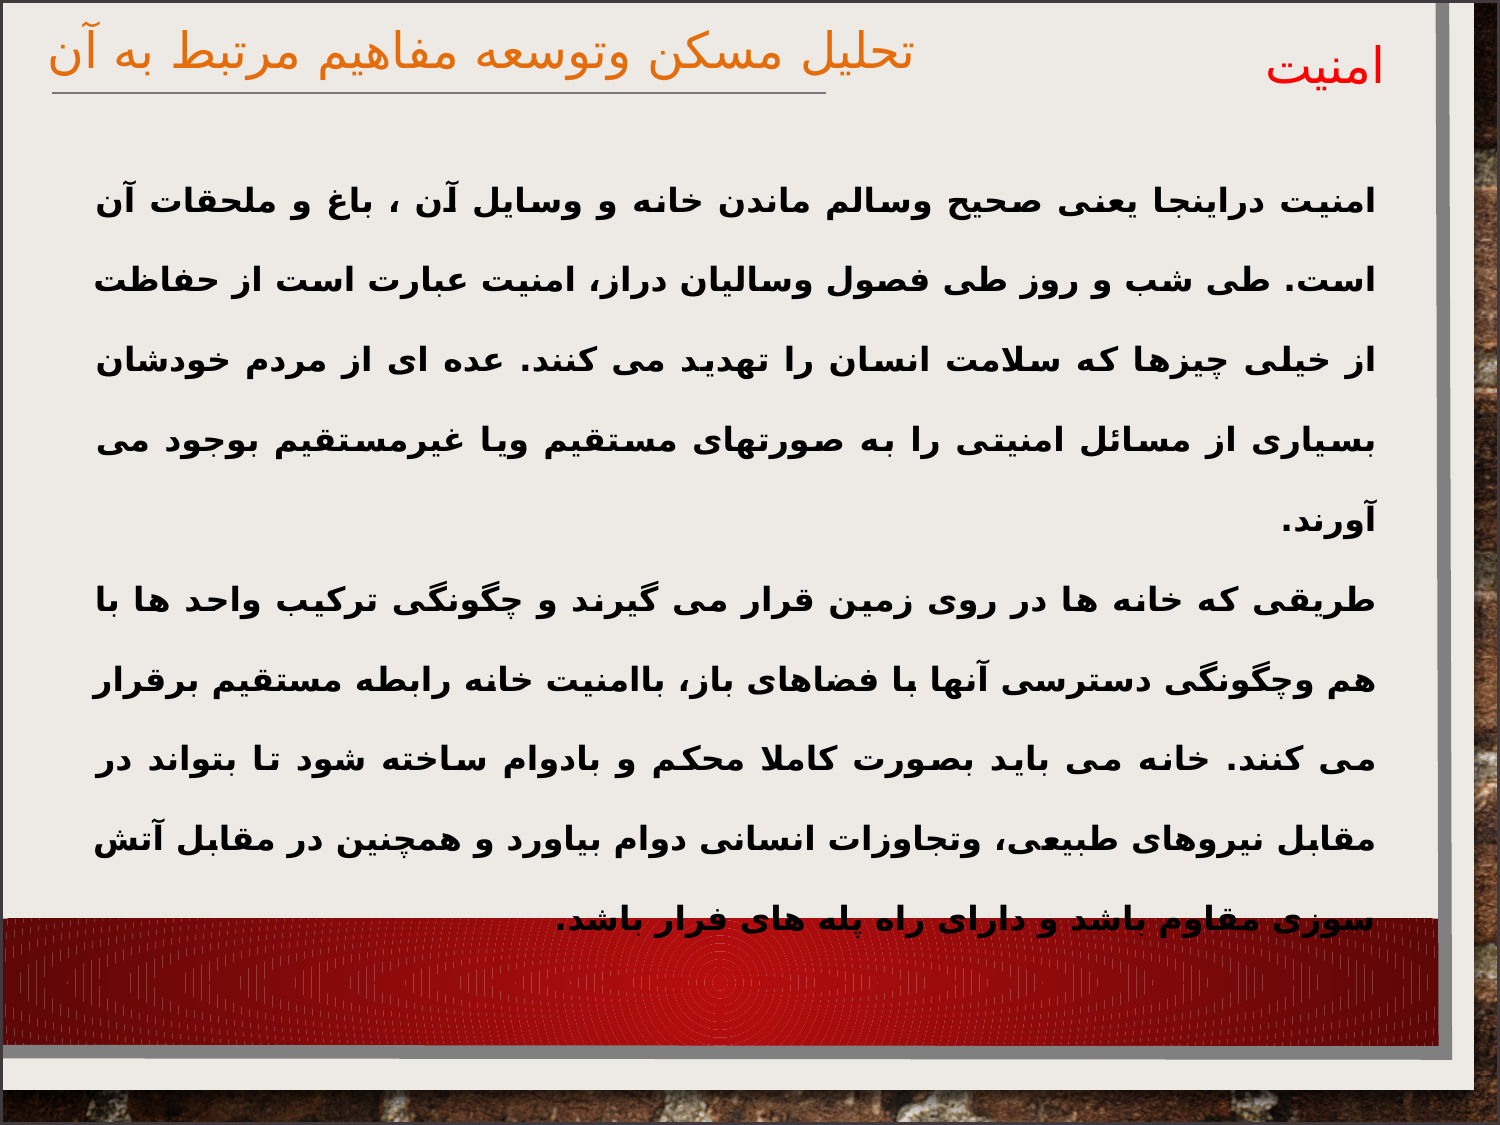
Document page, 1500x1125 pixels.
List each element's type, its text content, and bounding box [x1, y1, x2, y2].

text_box امنیت دراینجا یعنی صحیح وسالم ماندن خانه و وسایل آن ، باغ و ملحقات آن است. طی شب و روز طی فصول وسالیان دراز، امنیت عبارت است از حفاظت از خیلی چیزها که سلامت انسان را تهدید می کنند. عده ای از مردم خودشان بسیاری از مسائل امنیتی را به صورتهای مستقیم ویا غیرمستقیم بوجود می آورند. طریقی که خانه ها در روی زمین قرار می گیرند و چگونگی ترکیب واحد ها با هم وچگونگی دسترسی آنها با فضاهای باز، باامنیت خانه رابطه مستقیم برقرار می کنند. خانه می باید بصورت کاملا محکم و بادوام ساخته شود تا بتواند در مقابل نیروهای طبیعی، وتجاوزات انسانی دوام بیاورد و همچنین در مقابل آتش سوزی مقاوم باشد و دارای راه پله های فرار باشد. [78, 131, 1392, 945]
text_box [0, 0, 1500, 1125]
text_box امنیت [1250, 26, 1400, 101]
